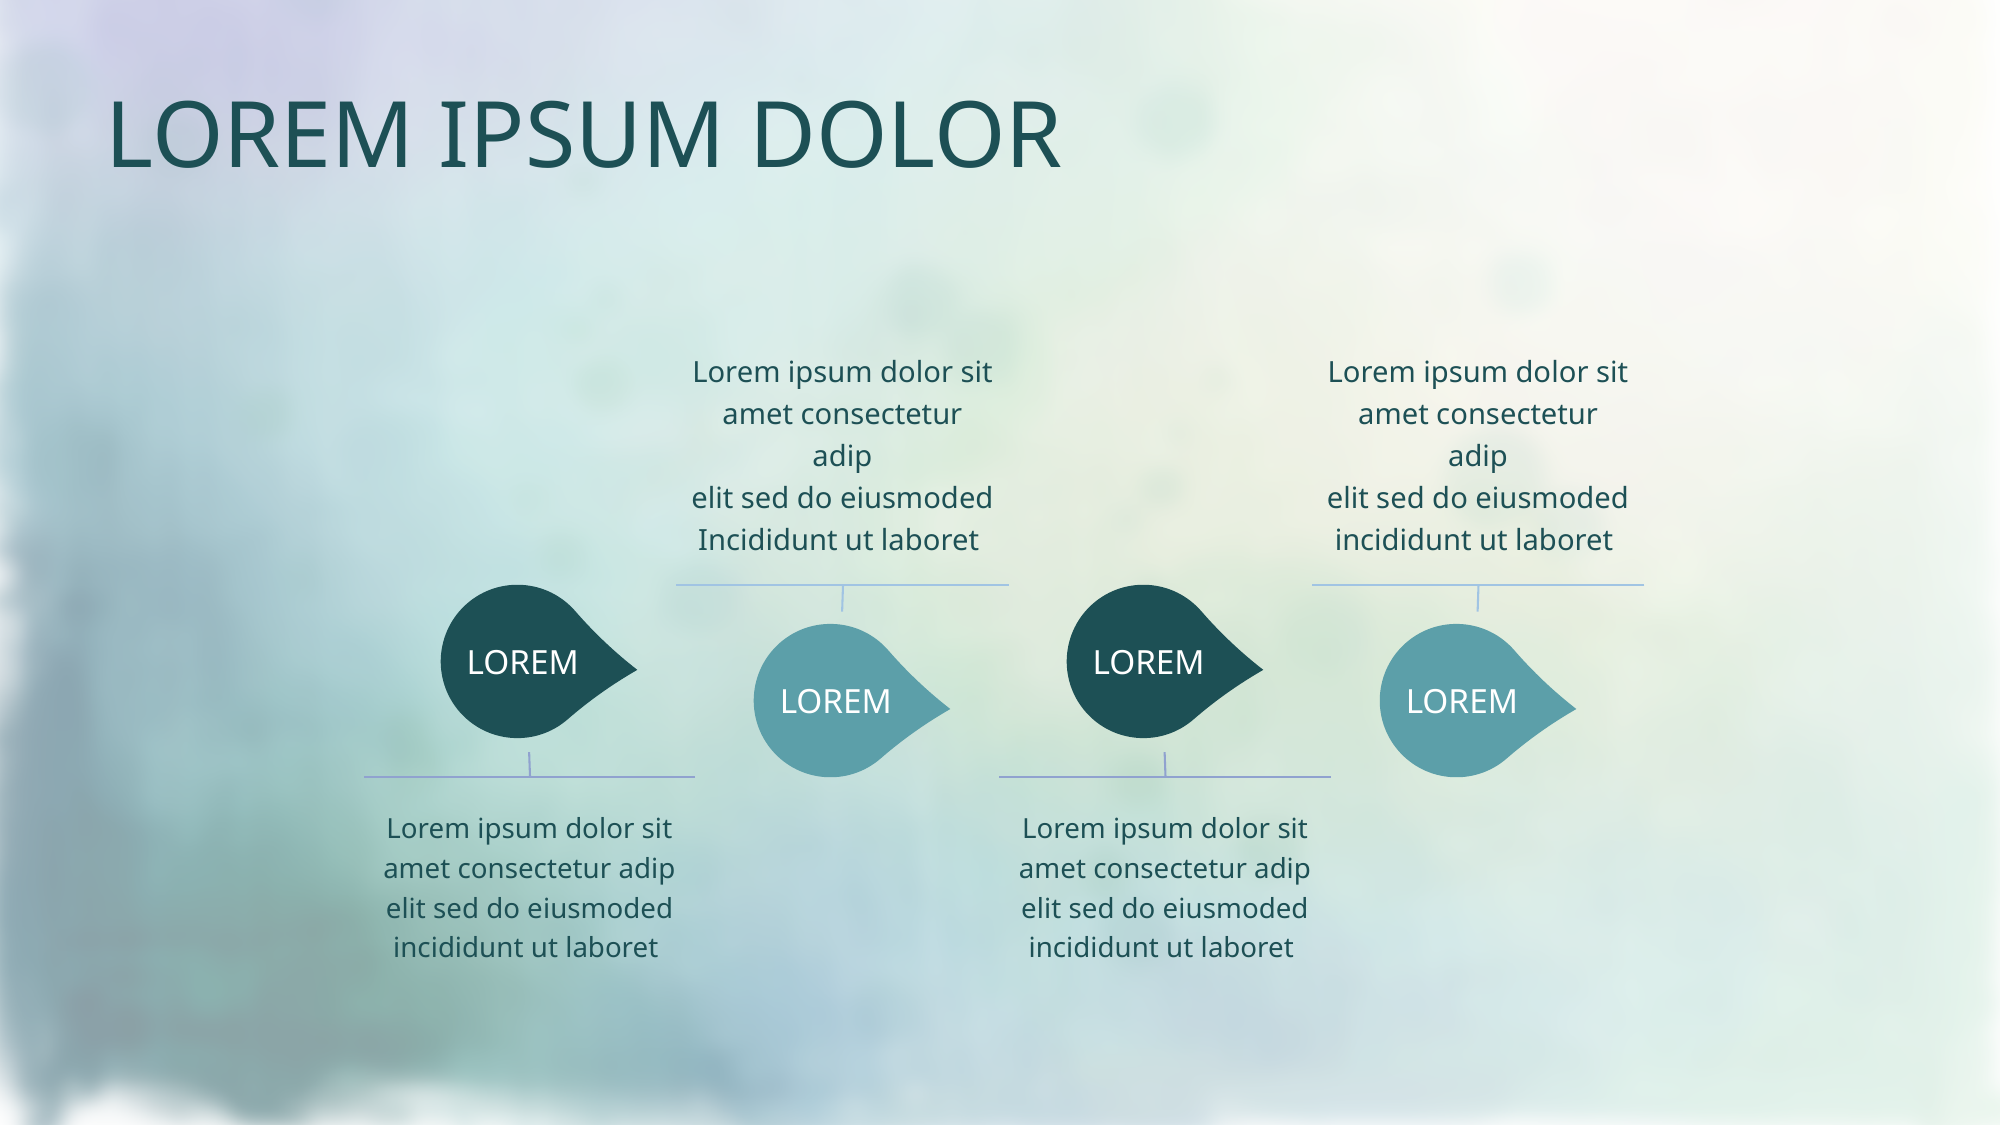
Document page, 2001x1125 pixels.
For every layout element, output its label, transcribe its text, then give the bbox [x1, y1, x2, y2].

text_box LOREM IPSUM DOLOR [90, 29, 1816, 247]
text_box LOREM [440, 584, 638, 739]
text_box LOREM [1066, 584, 1264, 739]
text_box Lorem ipsum dolor sit amet consectetur adip elit sed do eiusmoded Incididunt ut laboret [676, 302, 1009, 564]
text_box LOREM [753, 623, 951, 778]
text_box Lorem ipsum dolor sit amet consectetur adip elit sed do eiusmoded incididunt ut laboret [1312, 302, 1644, 564]
text_box Lorem ipsum dolor sit amet consectetur adip elit sed do eiusmoded incididunt ut laboret [364, 796, 695, 1041]
text_box Lorem ipsum dolor sit amet consectetur adip elit sed do eiusmoded incididunt ut laboret [999, 796, 1331, 1041]
text_box LOREM [1379, 623, 1577, 778]
